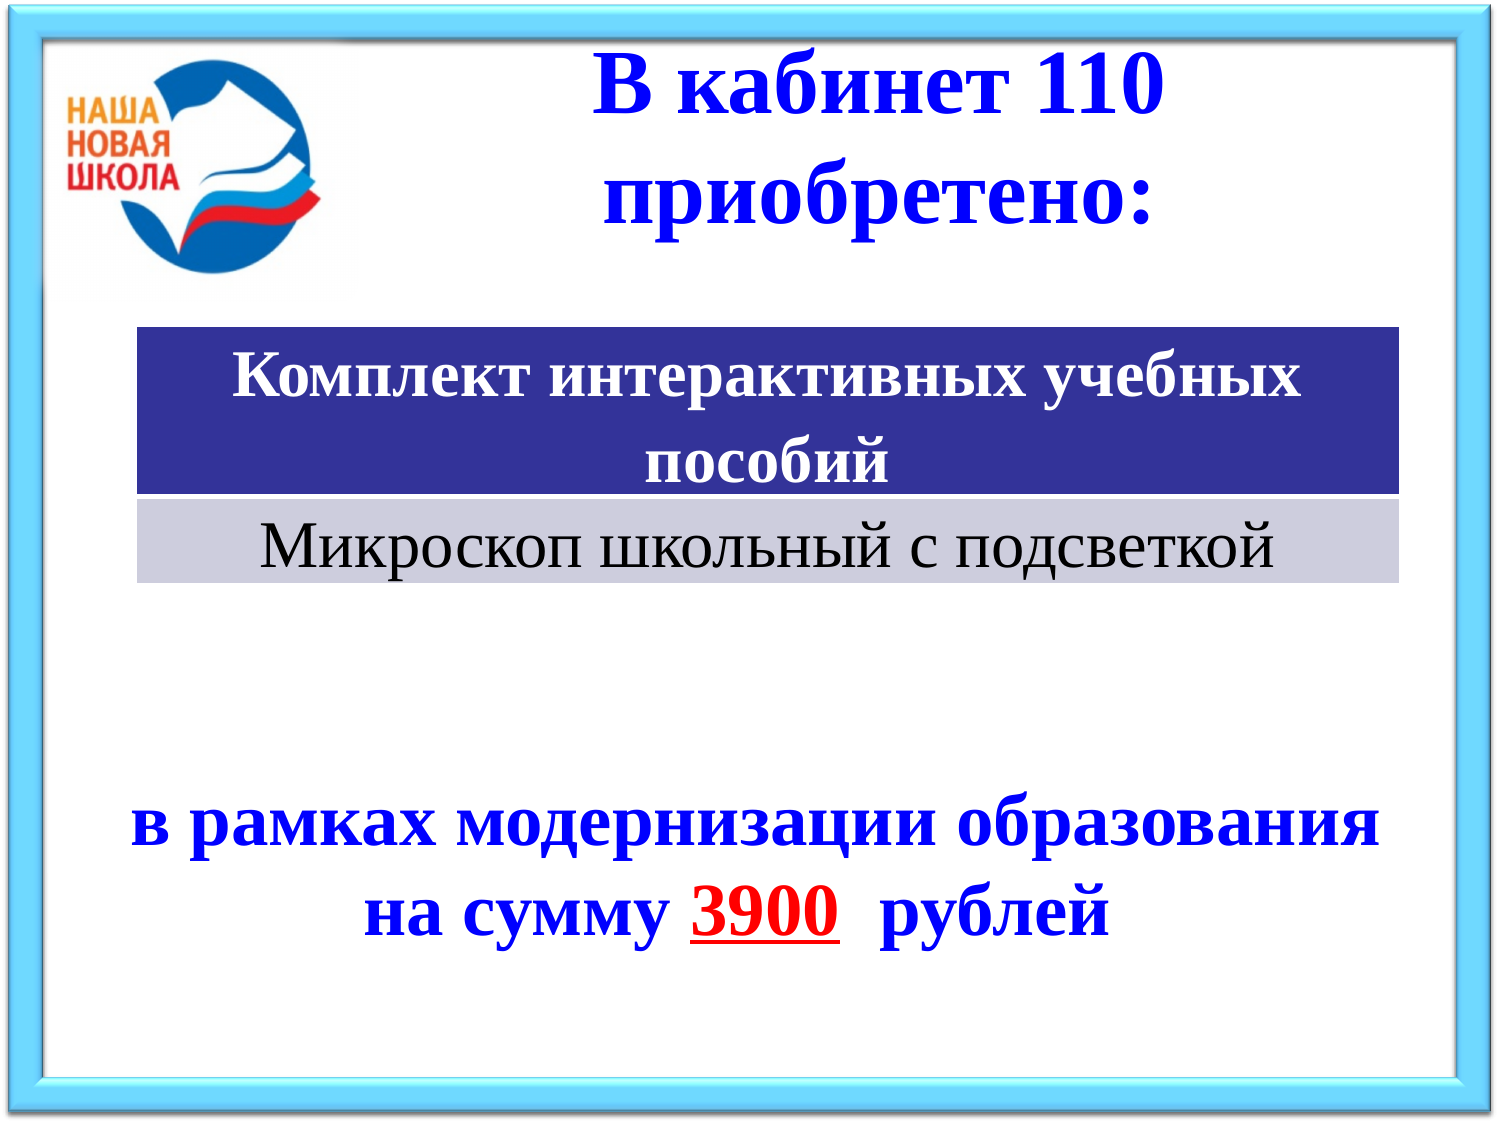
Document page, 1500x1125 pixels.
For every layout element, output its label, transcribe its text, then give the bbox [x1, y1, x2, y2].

table_cell Микроскоп школьный с подсветкой [137, 499, 1399, 583]
table_header Комплект интерактивных учебных пособий [137, 327, 1399, 494]
picture [29, 30, 360, 303]
title В кабинет 110 приобретено: [324, 0, 1435, 154]
subtitle в рамках модернизации образования на сумму 3900 рублей [88, 763, 1424, 981]
